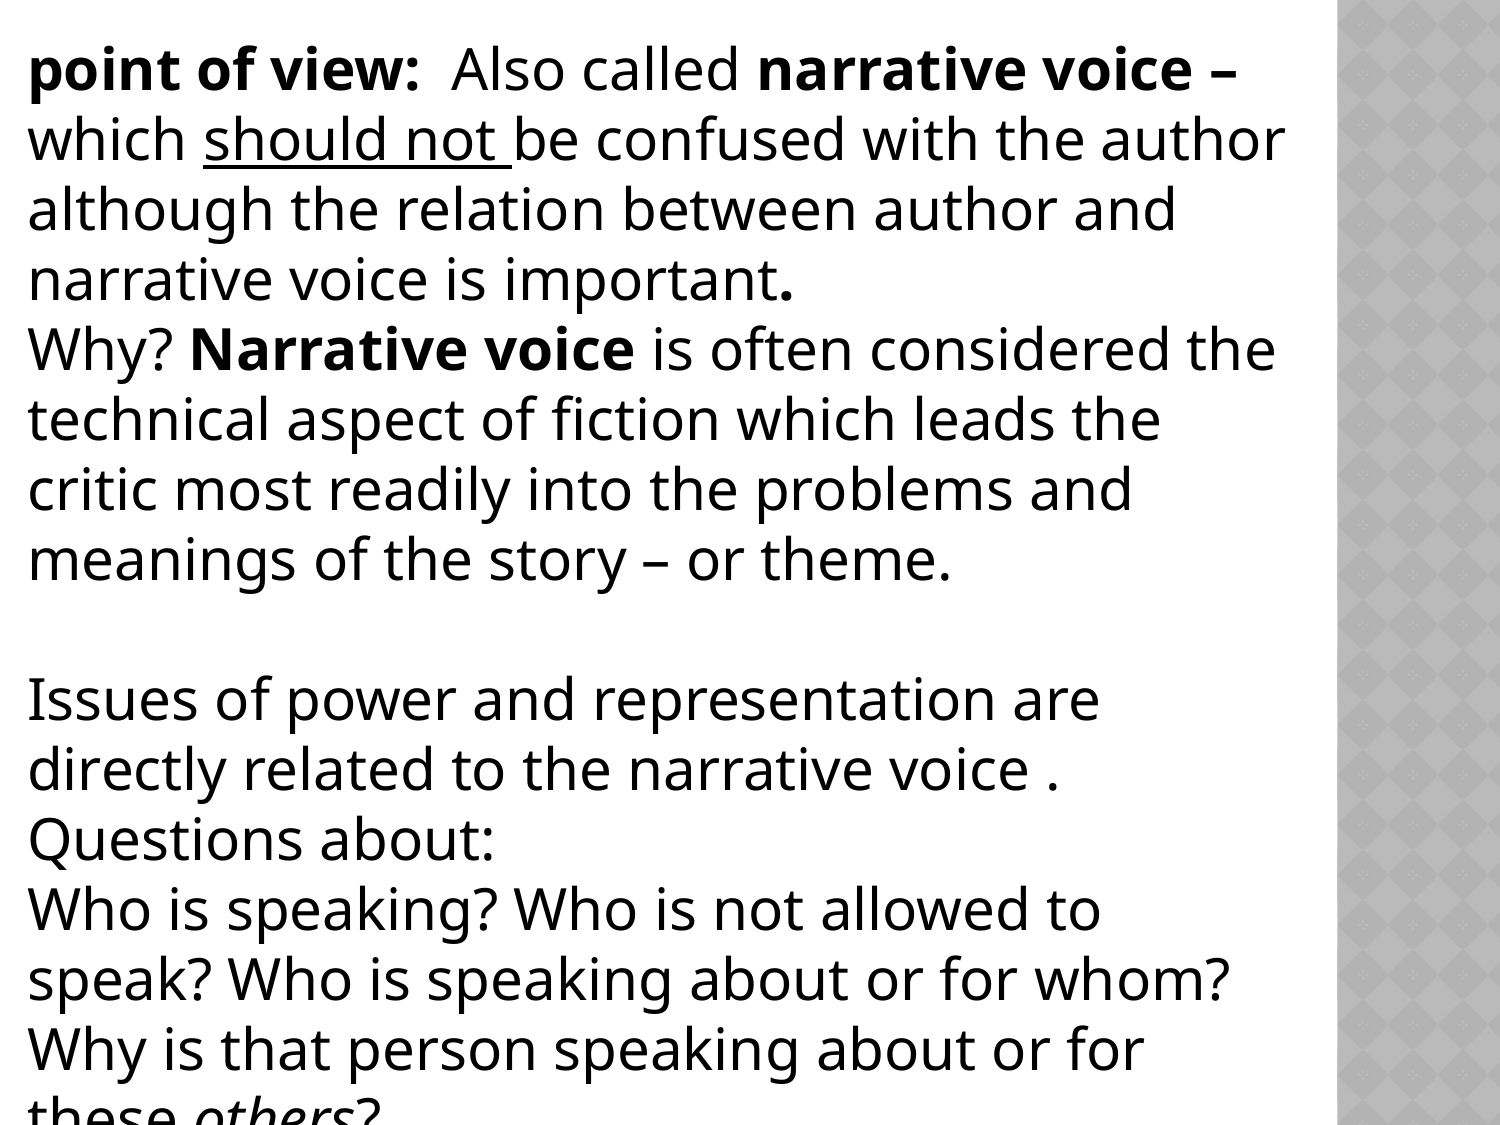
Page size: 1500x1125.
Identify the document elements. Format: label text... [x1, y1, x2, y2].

text_box point of view: Also called narrative voice – which should not be confused with the author although the relation between author and narrative voice is important. Why? Narrative voice is often considered the technical aspect of fiction which leads the critic most readily into the problems and meanings of the story – or theme. Issues of power and representation are directly related to the narrative voice . Questions about: Who is speaking? Who is not allowed to speak? Who is speaking about or for whom? Why is that person speaking about or for these others? [12, 24, 1313, 1125]
